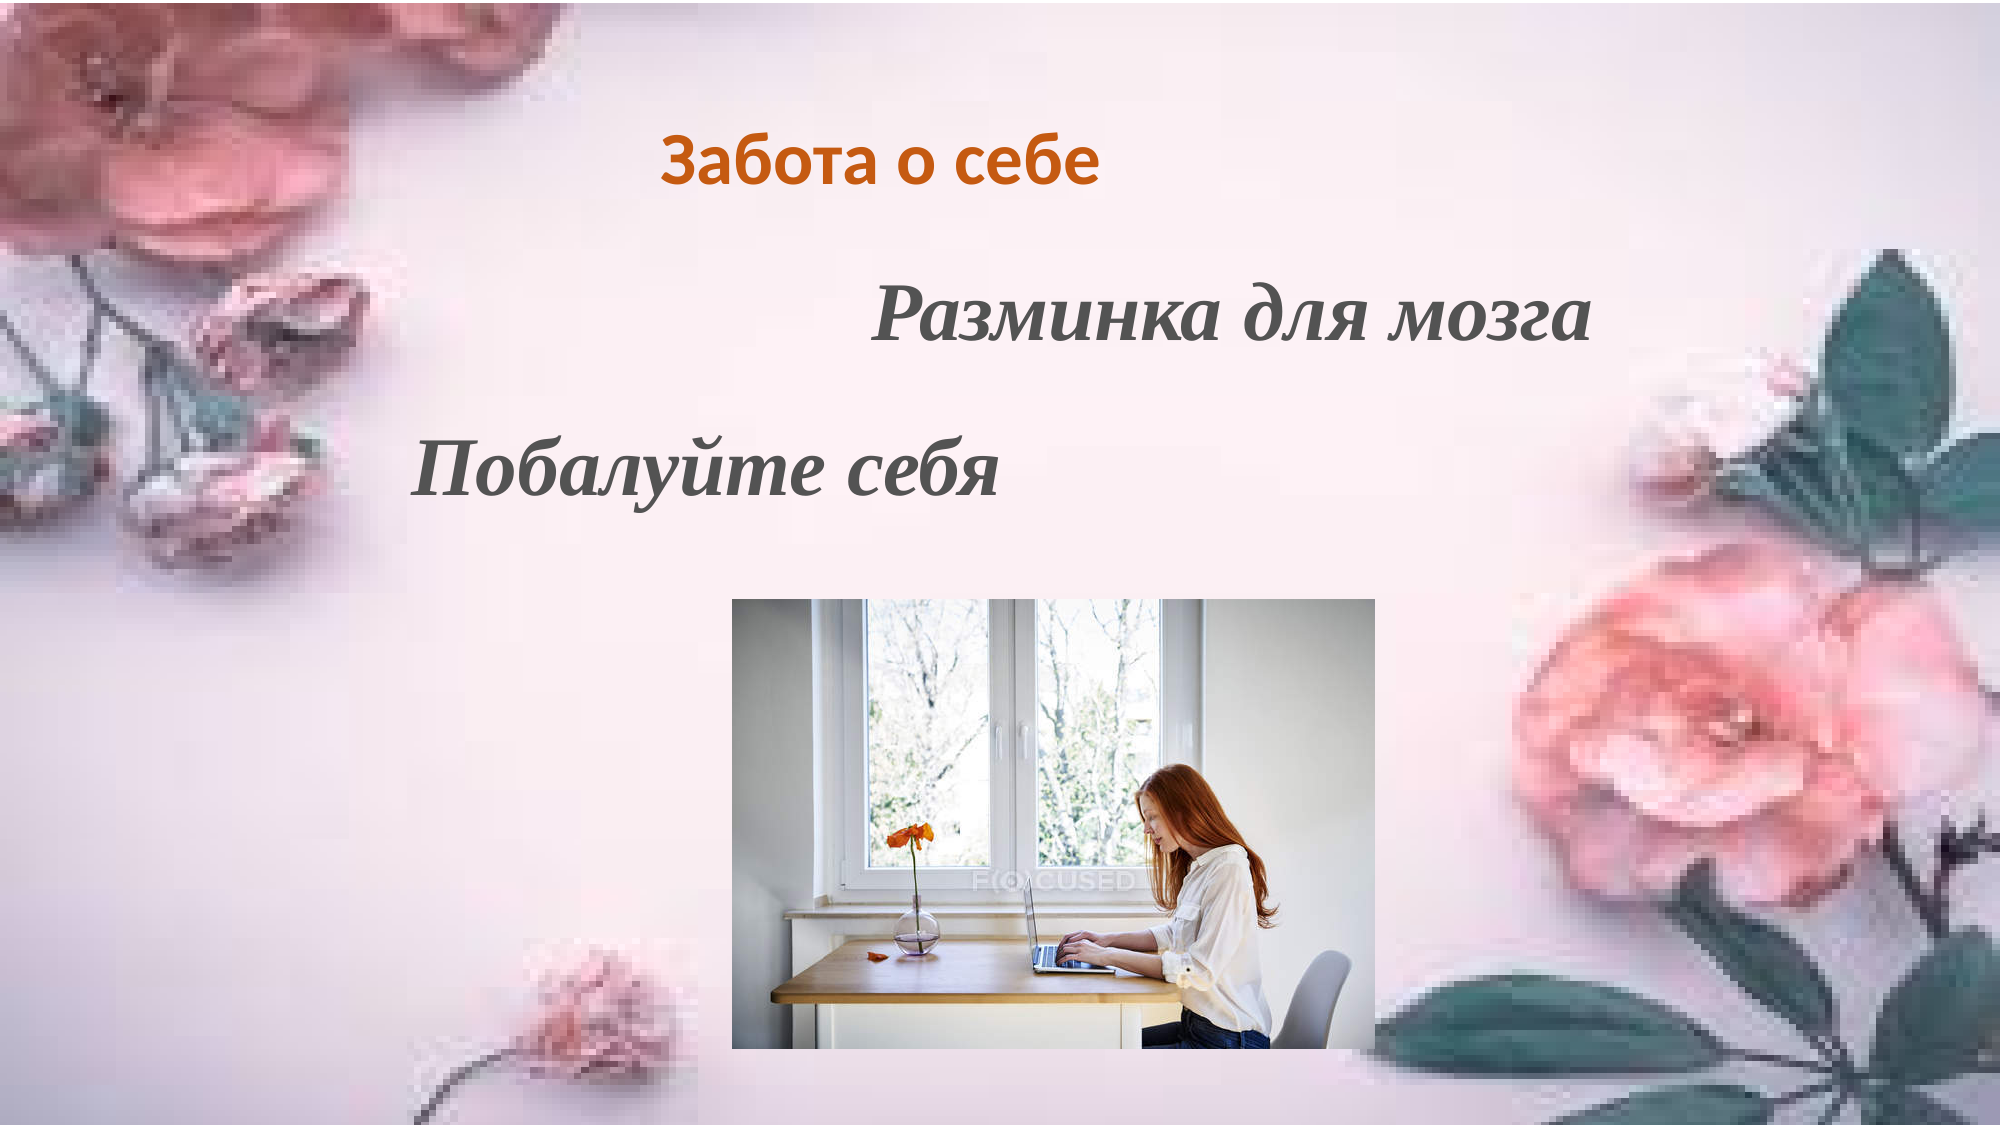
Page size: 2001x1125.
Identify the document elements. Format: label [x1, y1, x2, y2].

list [0, 3, 2000, 1125]
picture [732, 599, 1375, 1049]
